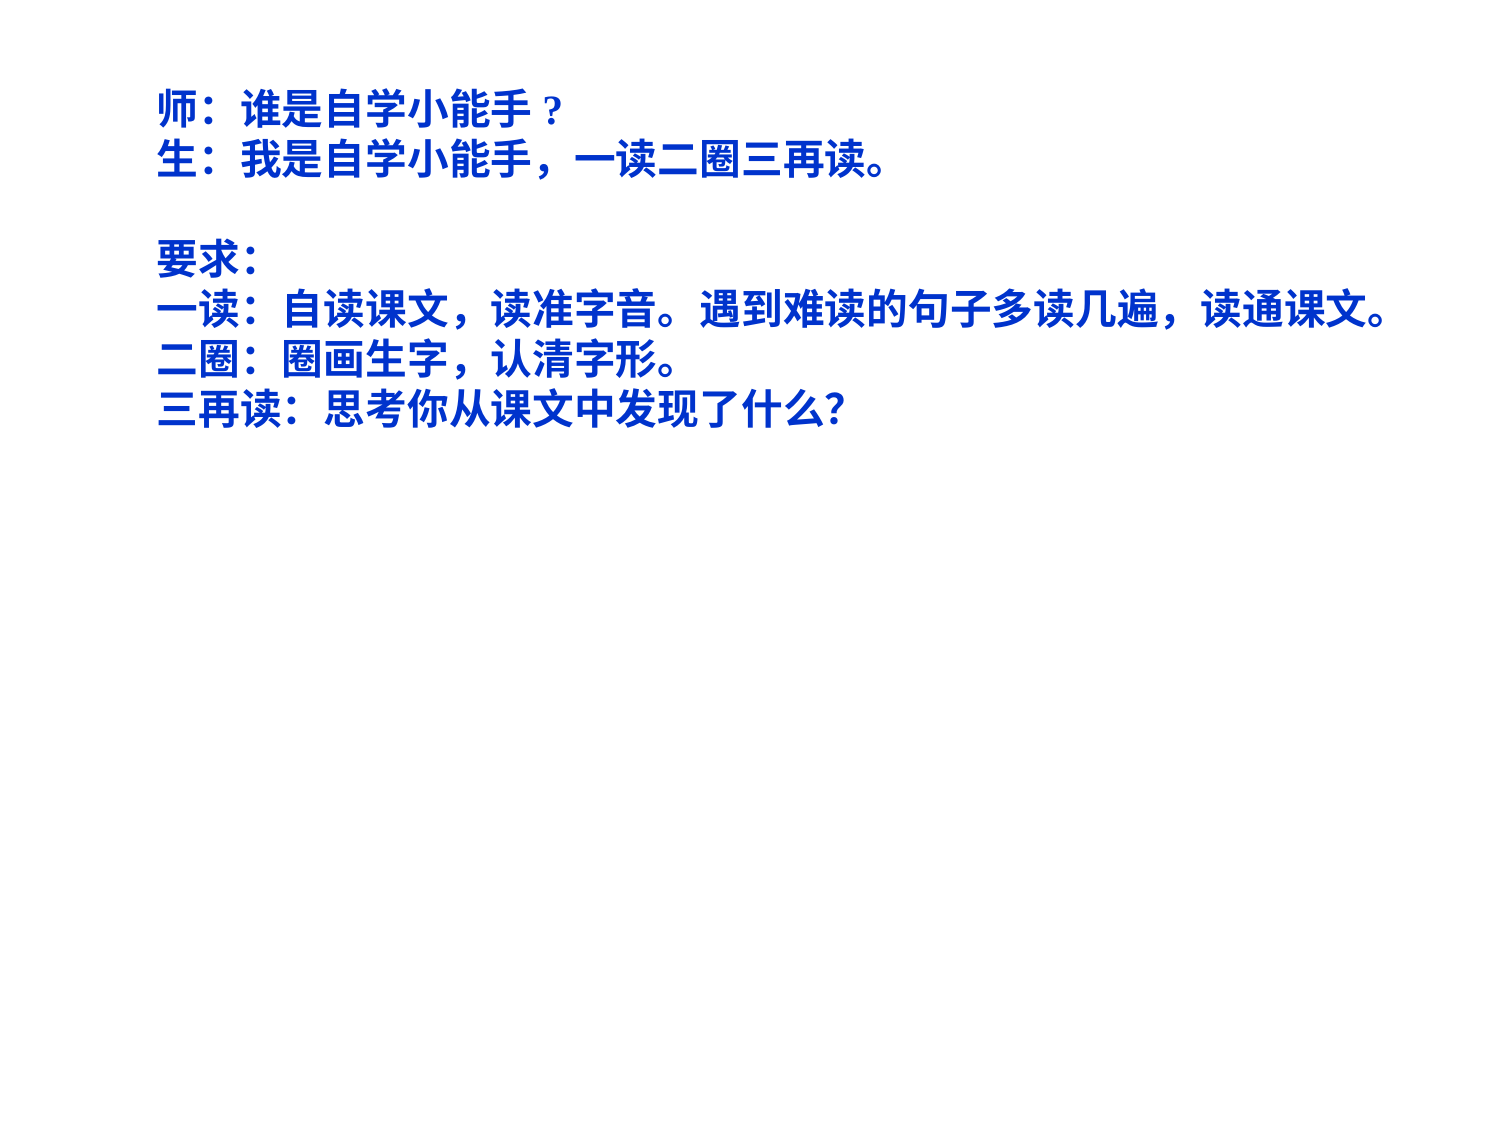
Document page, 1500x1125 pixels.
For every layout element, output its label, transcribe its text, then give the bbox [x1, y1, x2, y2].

list 师：谁是自学小能手? 生：我是自学小能手，一读二圈三再读。 要求： 一读：自读课文，读准字音。遇到难读的句子多读几遍，读通课文。 二圈：圈画生字，认清字形。 三再读：思考你从课文中发现了什么？ [141, 75, 1500, 781]
